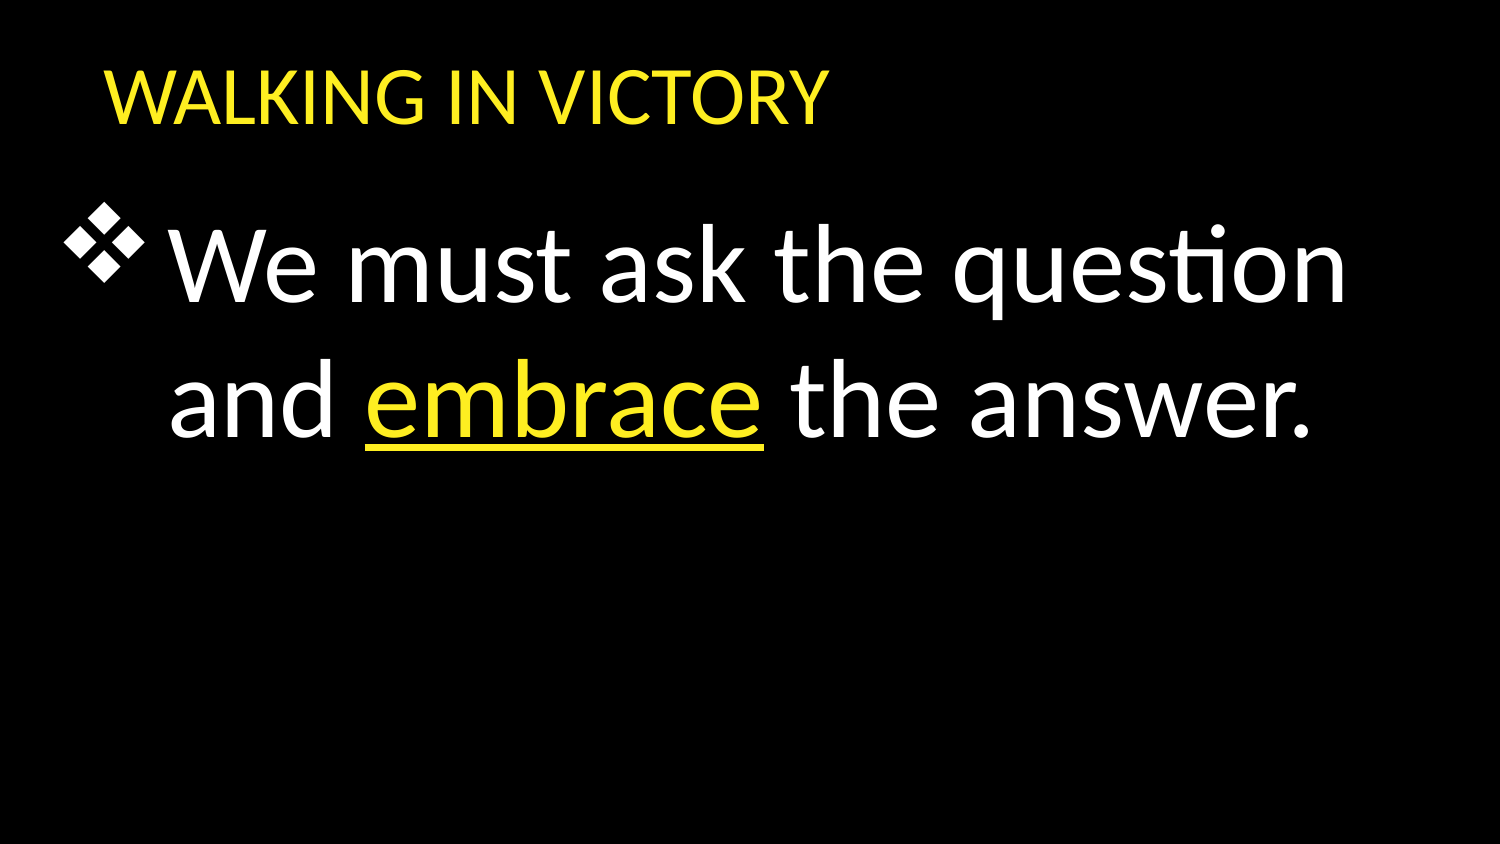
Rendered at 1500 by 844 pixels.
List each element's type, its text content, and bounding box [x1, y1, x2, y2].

text_box WALKING IN VICTORY [88, 34, 1011, 149]
text_box We must ask the question and embrace the answer. [39, 182, 1477, 467]
